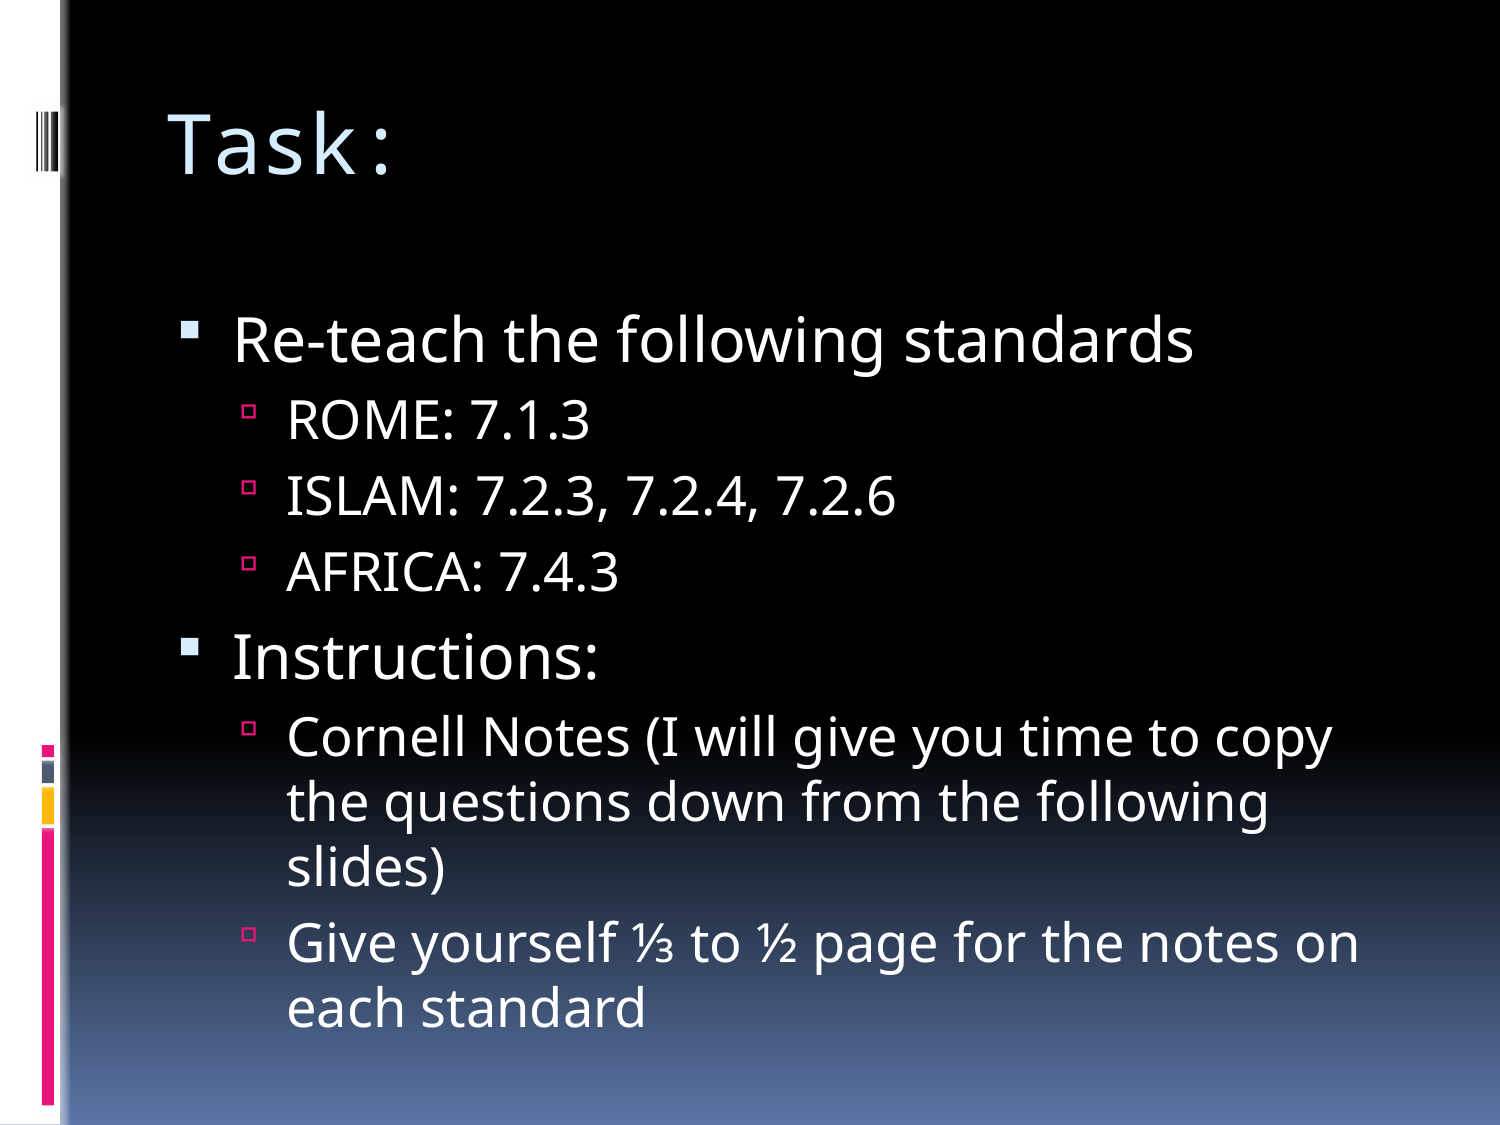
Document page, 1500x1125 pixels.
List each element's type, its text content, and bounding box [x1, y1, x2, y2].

list Re-teach the following standards ROME: 7.1.3 ISLAM: 7.2.3, 7.2.4, 7.2.6 AFRICA: 7.4.3 Instructions: Cornell Notes (I will give you time to copy the questions down from the following slides) Give yourself ⅓ to ½ page for the notes on each standard [150, 292, 1425, 1043]
title Task: [150, 83, 1425, 234]
